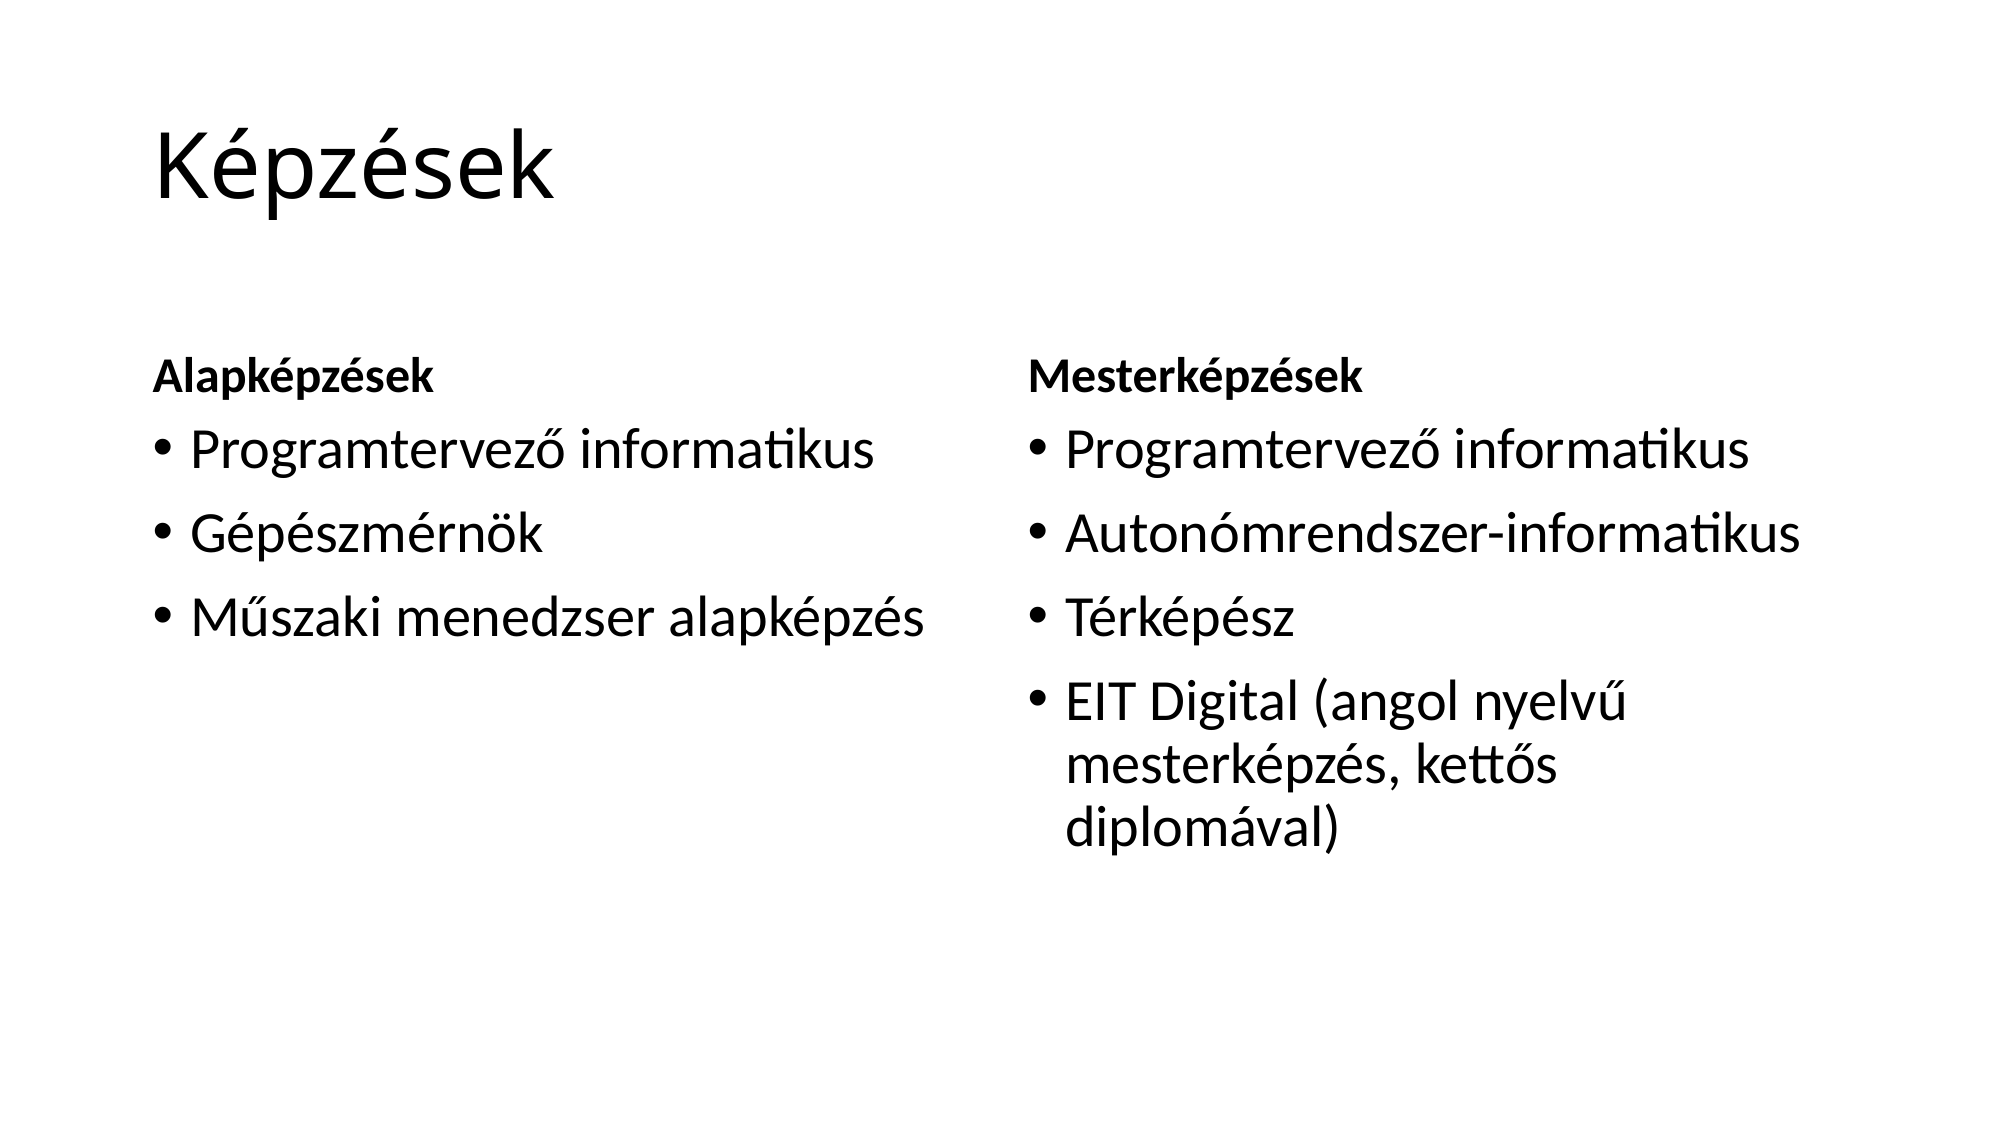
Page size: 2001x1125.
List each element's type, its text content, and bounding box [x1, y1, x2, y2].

title Képzések [137, 59, 1863, 278]
list Programtervező informatikus Gépészmérnök Műszaki menedzser alapképzés [137, 410, 984, 1016]
list Programtervező informatikus Autonómrendszer-informatikus Térképész EIT Digital (angol nyelvű mesterképzés, kettős diplomával) [1012, 410, 1863, 1016]
list Alapképzések [137, 275, 984, 410]
list Mesterképzések [1012, 275, 1863, 410]
